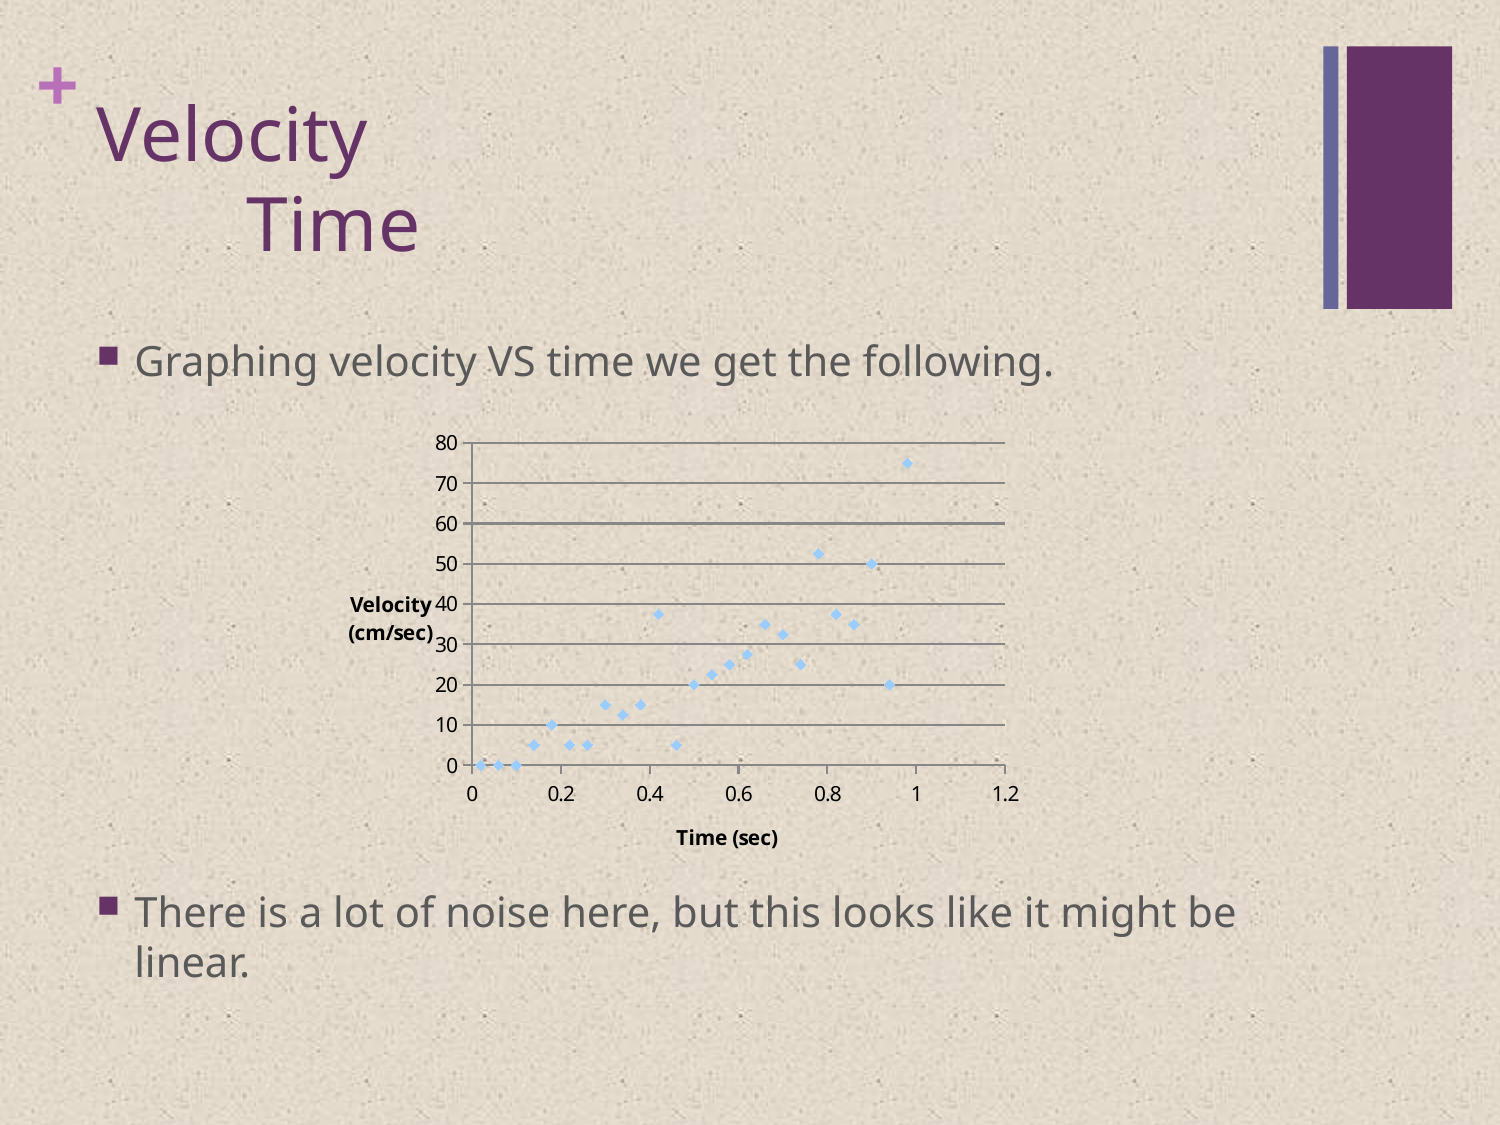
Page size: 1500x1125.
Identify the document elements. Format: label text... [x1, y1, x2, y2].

chart [343, 421, 1096, 873]
picture [0, 0, 1500, 1125]
title Velocity Time [81, 79, 1322, 263]
list Graphing velocity VS time we get the following. There is a lot of noise here, but this looks like it might be linear. [81, 327, 1322, 1047]
